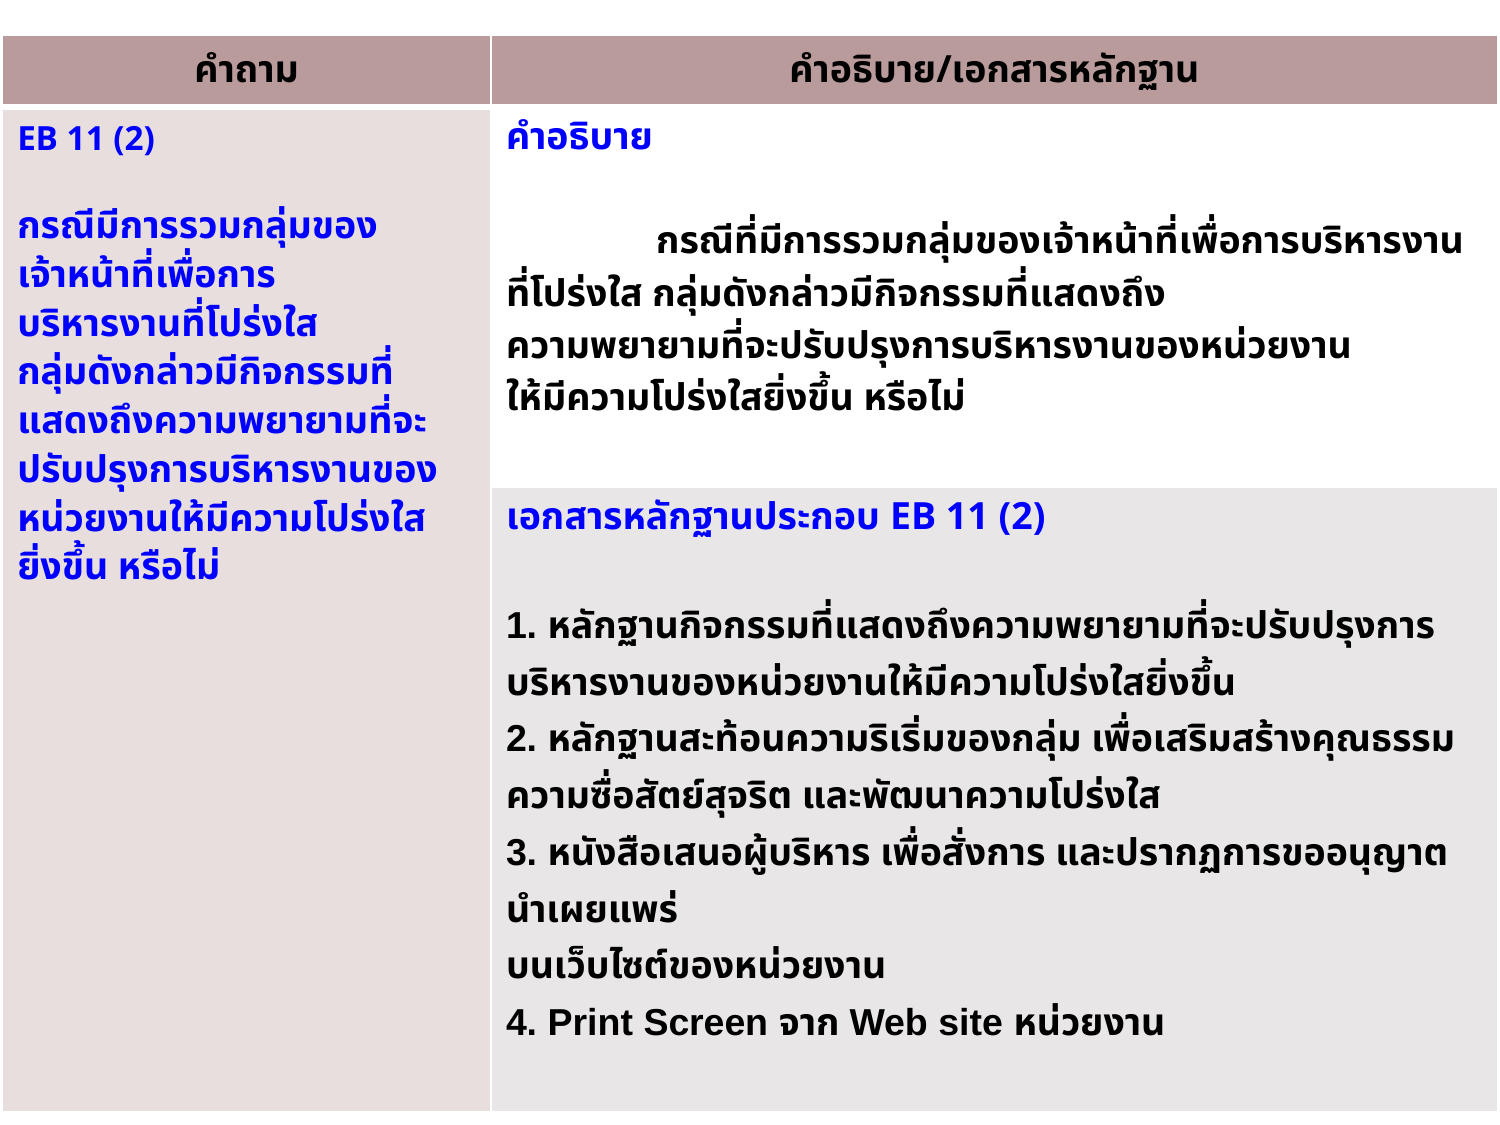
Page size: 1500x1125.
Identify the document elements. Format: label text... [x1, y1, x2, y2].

table_header คำถาม [3, 36, 490, 104]
table_cell เอกสารหลักฐานประกอบ EB 11 (2) 1. หลักฐานกิจกรรมที่แสดงถึงความพยายามที่จะปรับปรุงการบริหารงานของหน่วยงานให้มีความโปร่งใสยิ่งขึ้น 2. หลักฐานสะท้อนความริเริ่มของกลุ่ม เพื่อเสริมสร้างคุณธรรม ความซื่อสัตย์สุจริต และพัฒนาความโปร่งใส 3. หนังสือเสนอผู้บริหาร เพื่อสั่งการ และปรากฏการขออนุญาตนำเผยแพร่ บนเว็บไซต์ของหน่วยงาน 4. Print Screen จาก Web site หน่วยงาน [492, 488, 1497, 1111]
table_cell EB 11 (2) กรณีมีการรวมกลุ่มของ เจ้าหน้าที่เพื่อการ บริหารงานที่โปร่งใส กลุ่มดังกล่าวมีกิจกรรมที่ แสดงถึงความพยายามที่จะ ปรับปรุงการบริหารงานของ หน่วยงานให้มีความโปร่งใส ยิ่งขึ้น หรือไม่ [3, 110, 490, 1111]
table_cell คำอธิบาย กรณีที่มีการรวมกลุ่มของเจ้าหน้าที่เพื่อการบริหารงานที่โปร่งใส กลุ่มดังกล่าวมีกิจกรรมที่แสดงถึง ความพยายามที่จะปรับปรุงการบริหารงานของหน่วยงาน ให้มีความโปร่งใสยิ่งขึ้น หรือไม่ [492, 110, 1497, 486]
table_header คำอธิบาย/เอกสารหลักฐาน [492, 36, 1497, 104]
